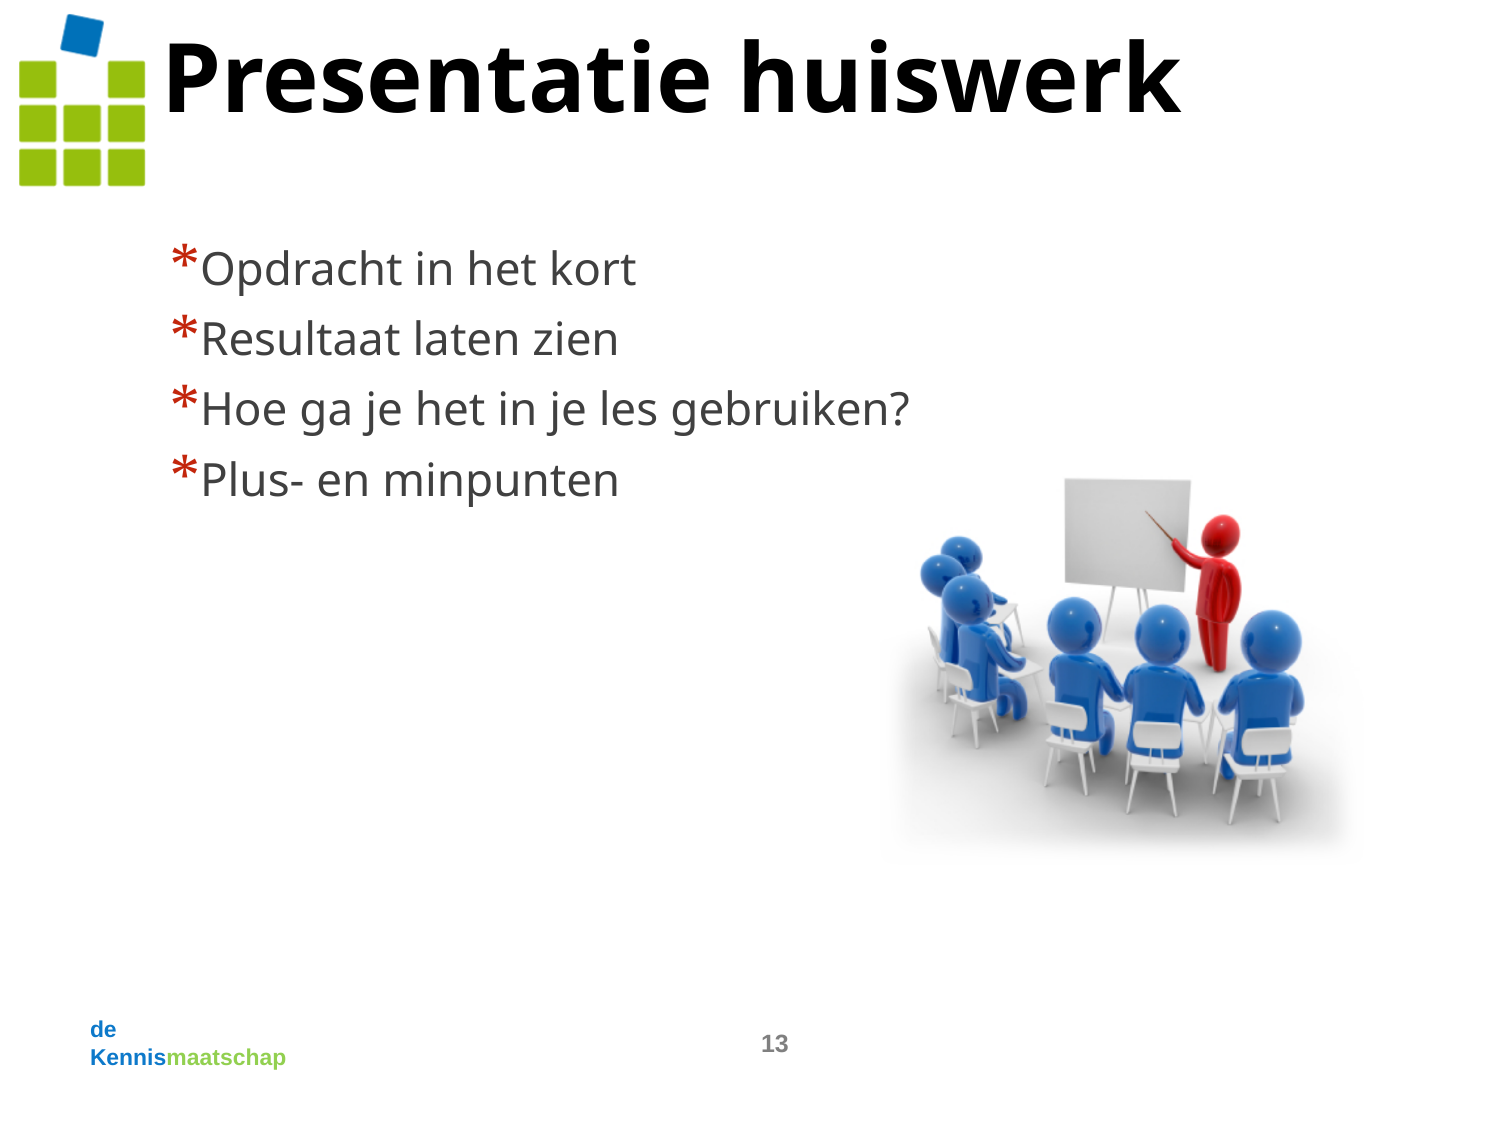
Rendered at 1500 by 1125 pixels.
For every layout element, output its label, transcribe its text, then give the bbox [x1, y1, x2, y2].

list Opdracht in het kort Resultaat laten zien Hoe ga je het in je les gebruiken? Plus- en minpunten [147, 231, 1424, 965]
title Presentatie huiswerk [146, 8, 1495, 197]
slide_number 13 [624, 1012, 925, 1073]
picture [879, 444, 1365, 867]
footer de Kennismaatschap [75, 1012, 624, 1073]
picture [17, 3, 147, 197]
